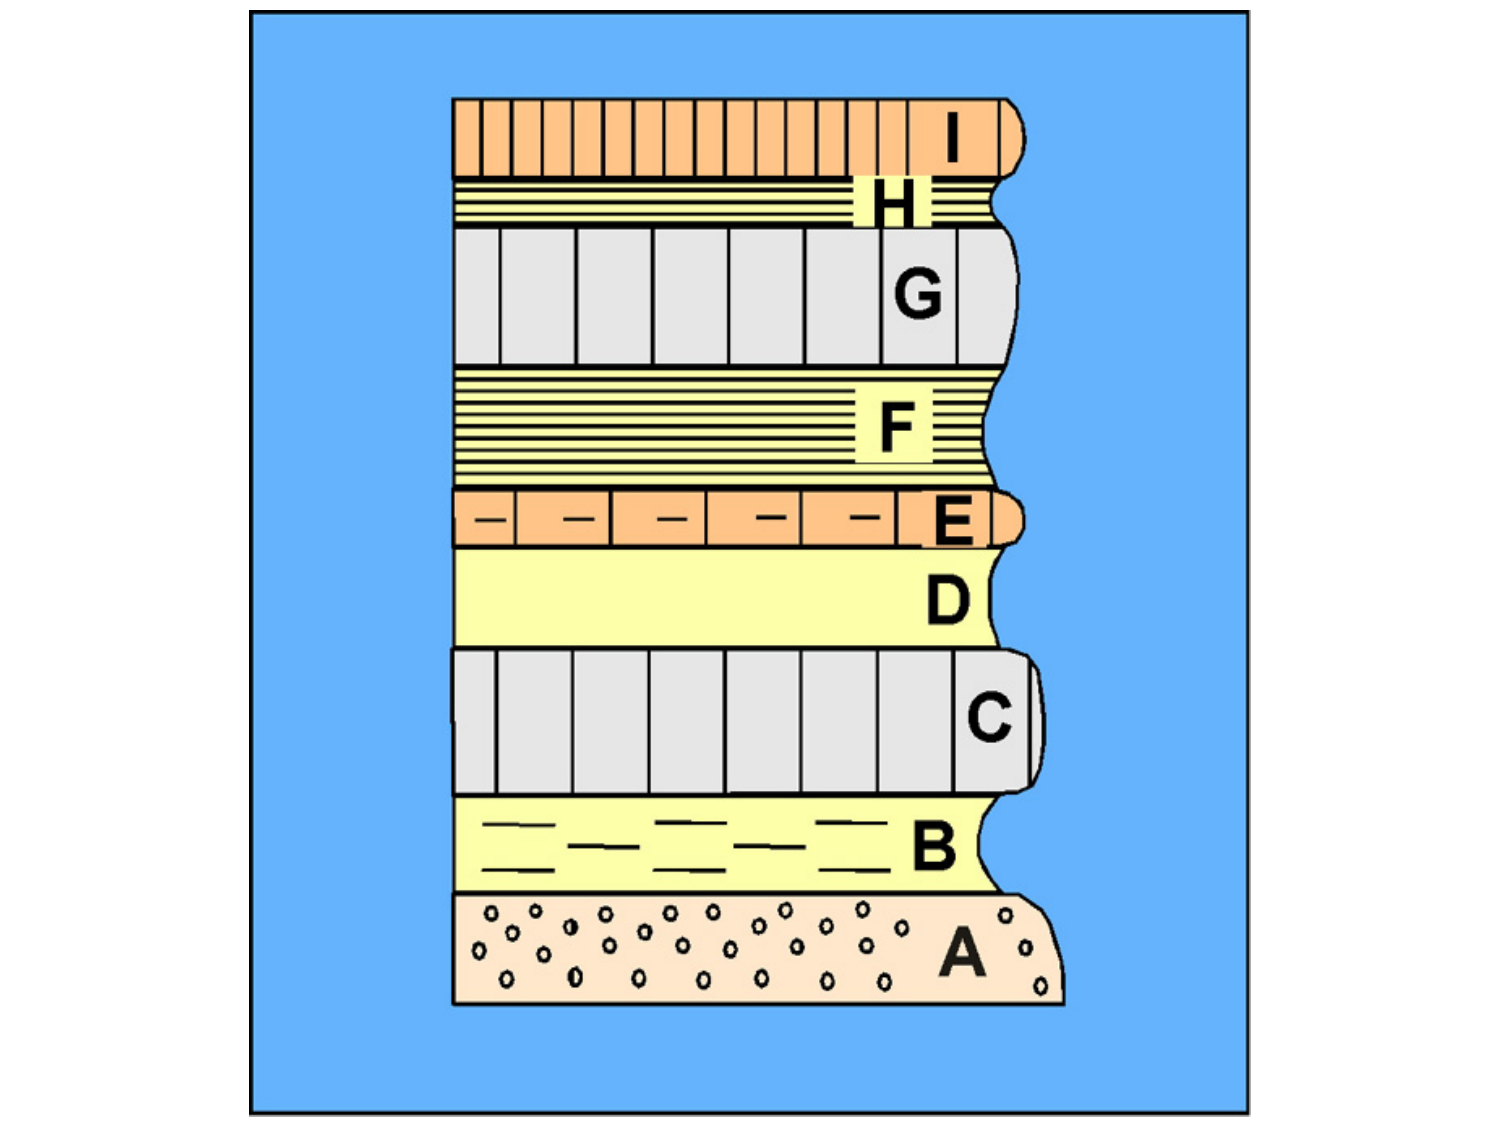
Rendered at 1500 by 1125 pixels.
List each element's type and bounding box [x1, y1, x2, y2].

picture [249, 10, 1251, 1117]
